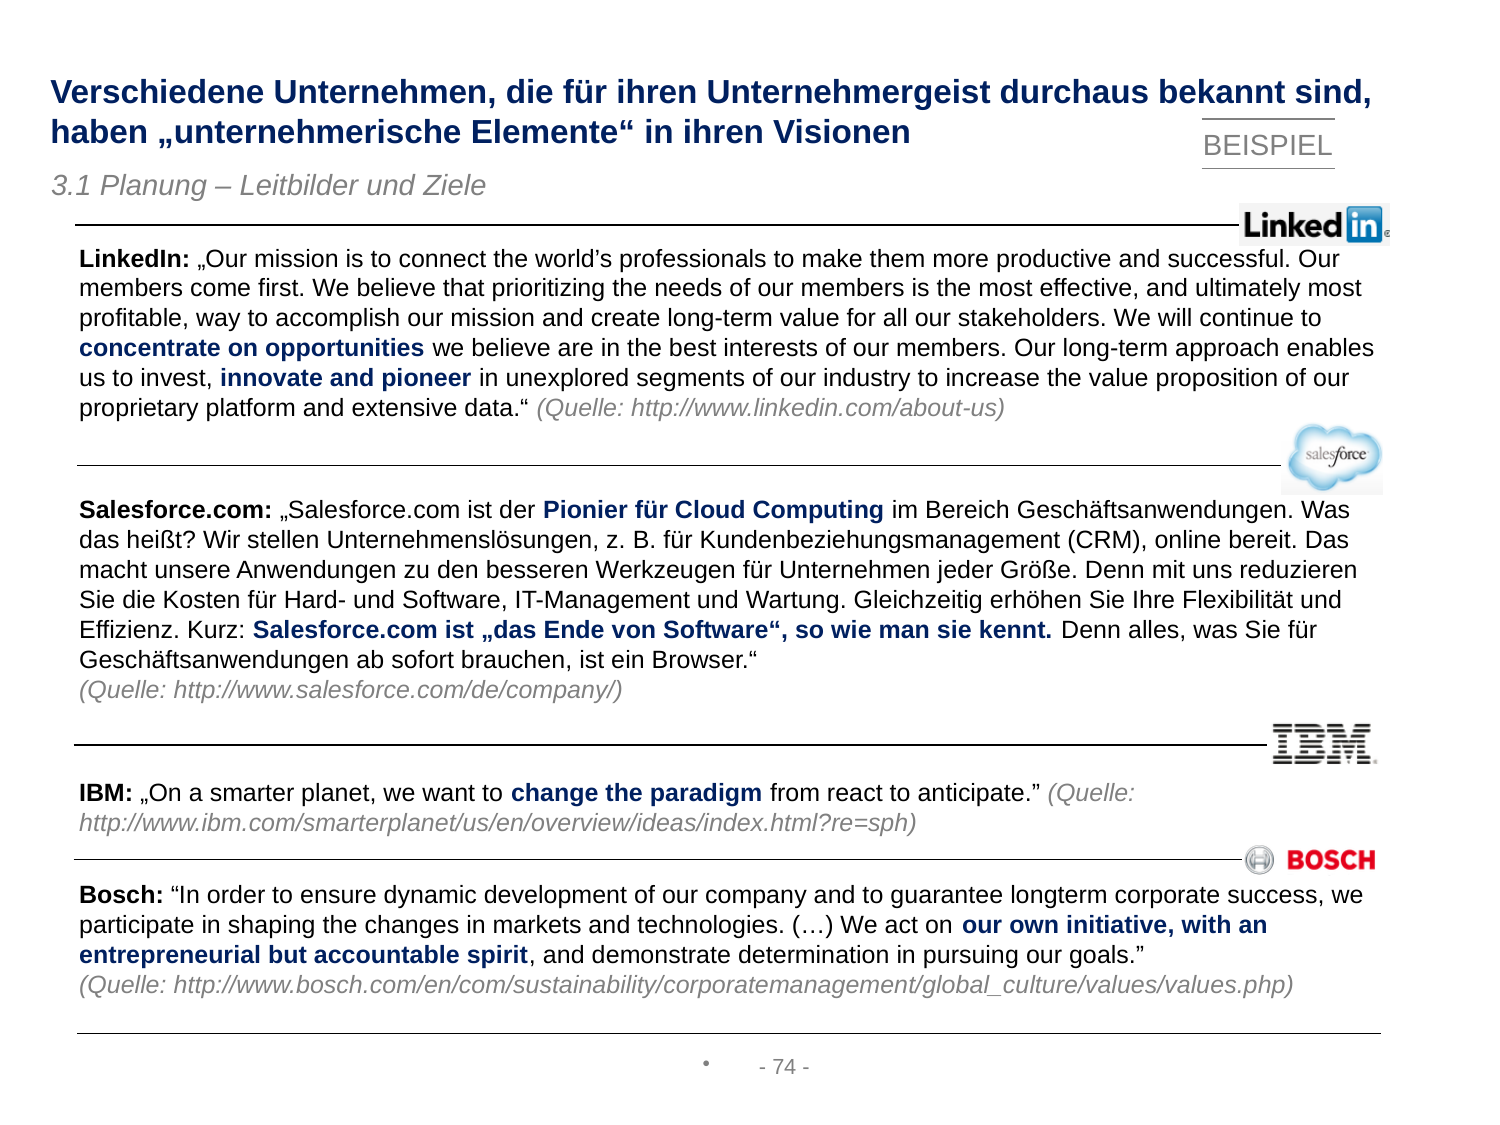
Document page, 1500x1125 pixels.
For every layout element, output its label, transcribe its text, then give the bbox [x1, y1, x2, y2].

text_box 3.1 Planung – Leitbilder und Ziele [36, 159, 503, 209]
picture [1241, 840, 1377, 877]
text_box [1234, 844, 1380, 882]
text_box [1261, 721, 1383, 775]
text_box LinkedIn: „Our mission is to connect the world’s professionals to make them more productive and successful. Our members come first. We believe that prioritizing the needs of our members is the most effective, and ultimately most profitable, way to accomplish our mission and create long-term value for all our stakeholders. We will continue to concentrate on opportunities we believe are in the best interests of our members. Our long-term approach enables us to invest, innovate and pioneer in unexplored segments of our industry to increase the value proposition of our proprietary platform and extensive data.“ (Quelle: http://www.linkedin.com/about-us) Salesforce.com: „Salesforce.com ist der Pionier für Cloud Computing im Bereich Geschäftsanwendungen. Was das heißt? Wir stellen Unternehmenslösungen, z. B. für Kundenbeziehungsmanagement (CRM), online bereit. Das macht unsere Anwendungen zu den besseren Werkzeugen für Unternehmen jeder Größe. Denn mit uns reduzieren Sie die Kosten für Hard- und Software, IT-Management und Wartung. Gleichzeitig erhöhen Sie Ihre Flexibilität und Effizienz. Kurz: Salesforce.com ist „das Ende von Software“, so wie man sie kennt. Denn alles, was Sie für Geschäftsanwendungen ab sofort brauchen, ist ein Browser.“ (Quelle: http://www.salesforce.com/de/company/) IBM: „On a smarter planet, we want to change the paradigm from react to anticipate.” (Quelle: http://www.ibm.com/smarterplanet/us/en/overview/ideas/index.html?re=sph) Bosch: “In order to ensure dynamic development of our company and to guarantee longterm corporate success, we participate in shaping the changes in markets and technologies. (…) We act on our own initiative, with an entrepreneurial but accountable spirit, and demonstrate determination in pursuing our goals.” (Quelle: http://www.bosch.com/en/com/sustainability/corporatemanagement/global_culture/values/values.php) [64, 234, 1414, 1006]
slide_number - 74 - [599, 1045, 913, 1093]
picture [1267, 717, 1381, 769]
text_box BEISPIEL [1188, 158, 1349, 169]
picture [1280, 421, 1383, 496]
text_box Verschiedene Unternehmen, die für ihren Unternehmergeist durchaus bekannt sind, haben „unternehmerische Elemente“ in ihren Visionen [35, 63, 1433, 158]
picture [1239, 203, 1390, 246]
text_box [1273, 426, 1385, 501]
